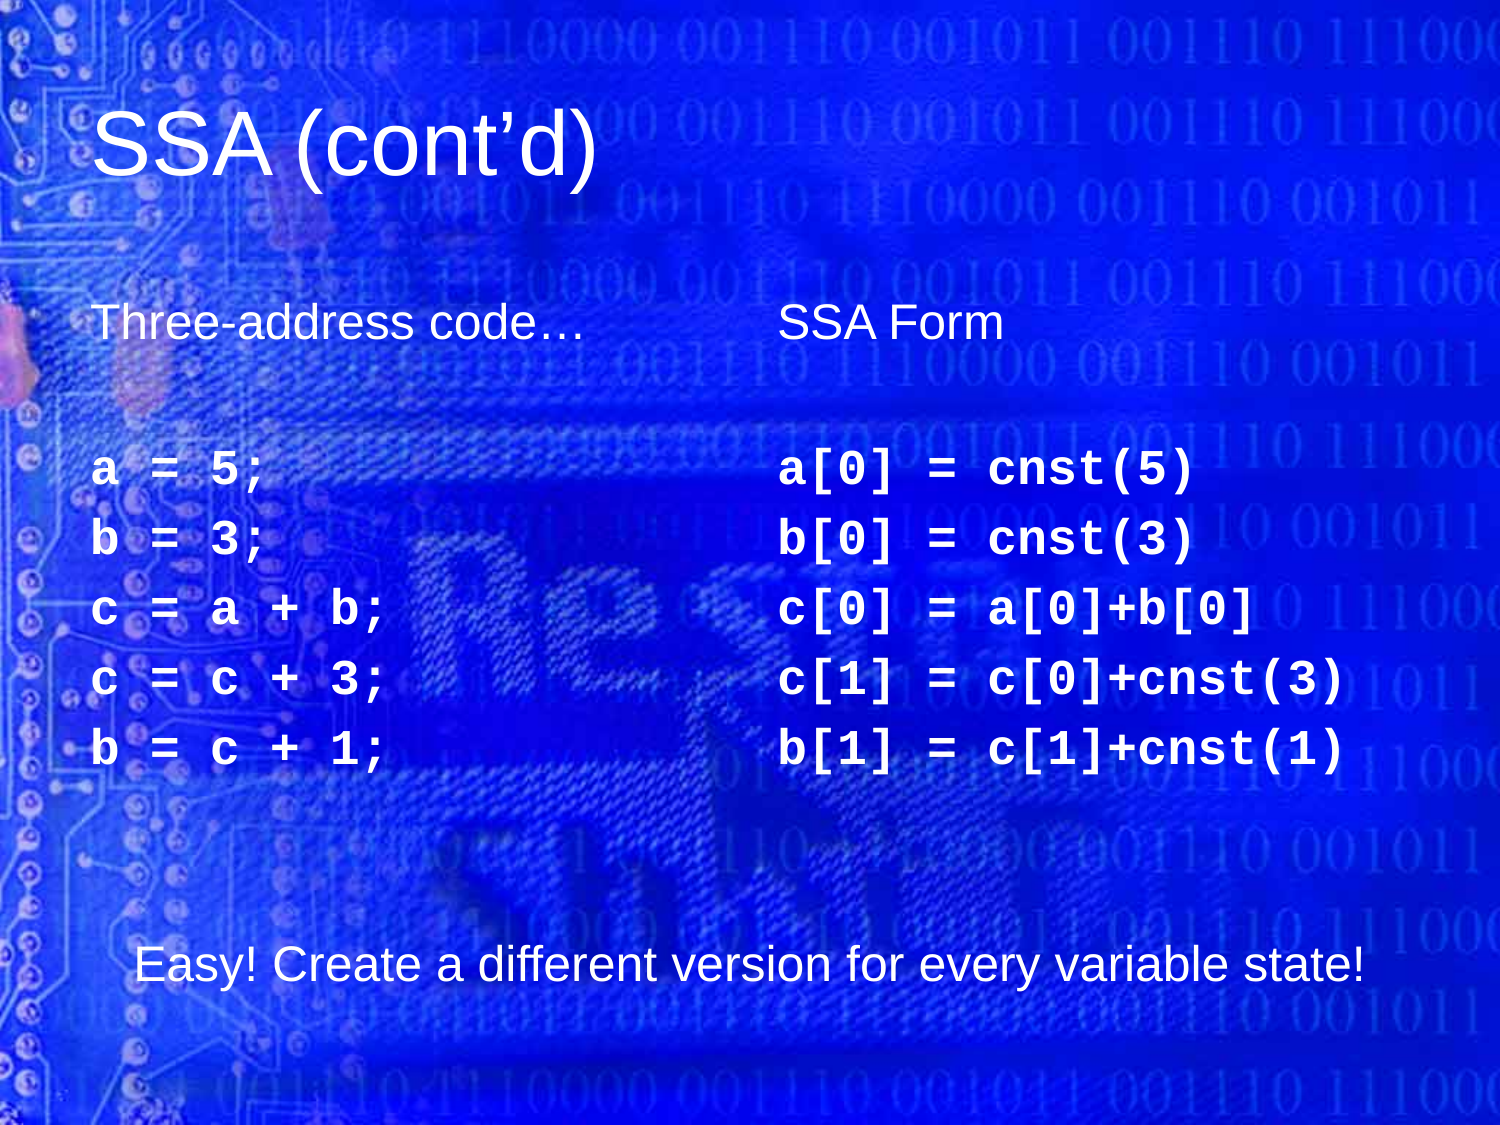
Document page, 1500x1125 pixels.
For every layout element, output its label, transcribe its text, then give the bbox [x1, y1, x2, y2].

list Three-address code… [74, 251, 738, 356]
text_box Easy! Create a different version for every variable state! [118, 924, 1382, 999]
title SSA (cont’d) [74, 44, 1426, 233]
list SSA Form [761, 251, 1426, 356]
list a[0] = cnst(5) b[0] = cnst(3) c[0] = a[0]+b[0] c[1] = c[0]+cnst(3) b[1] = c[1]+cnst(1) [761, 356, 1426, 876]
list a = 5; b = 3; c = a + b; c = c + 3; b = c + 1; [74, 356, 738, 863]
picture [0, 0, 1500, 1125]
